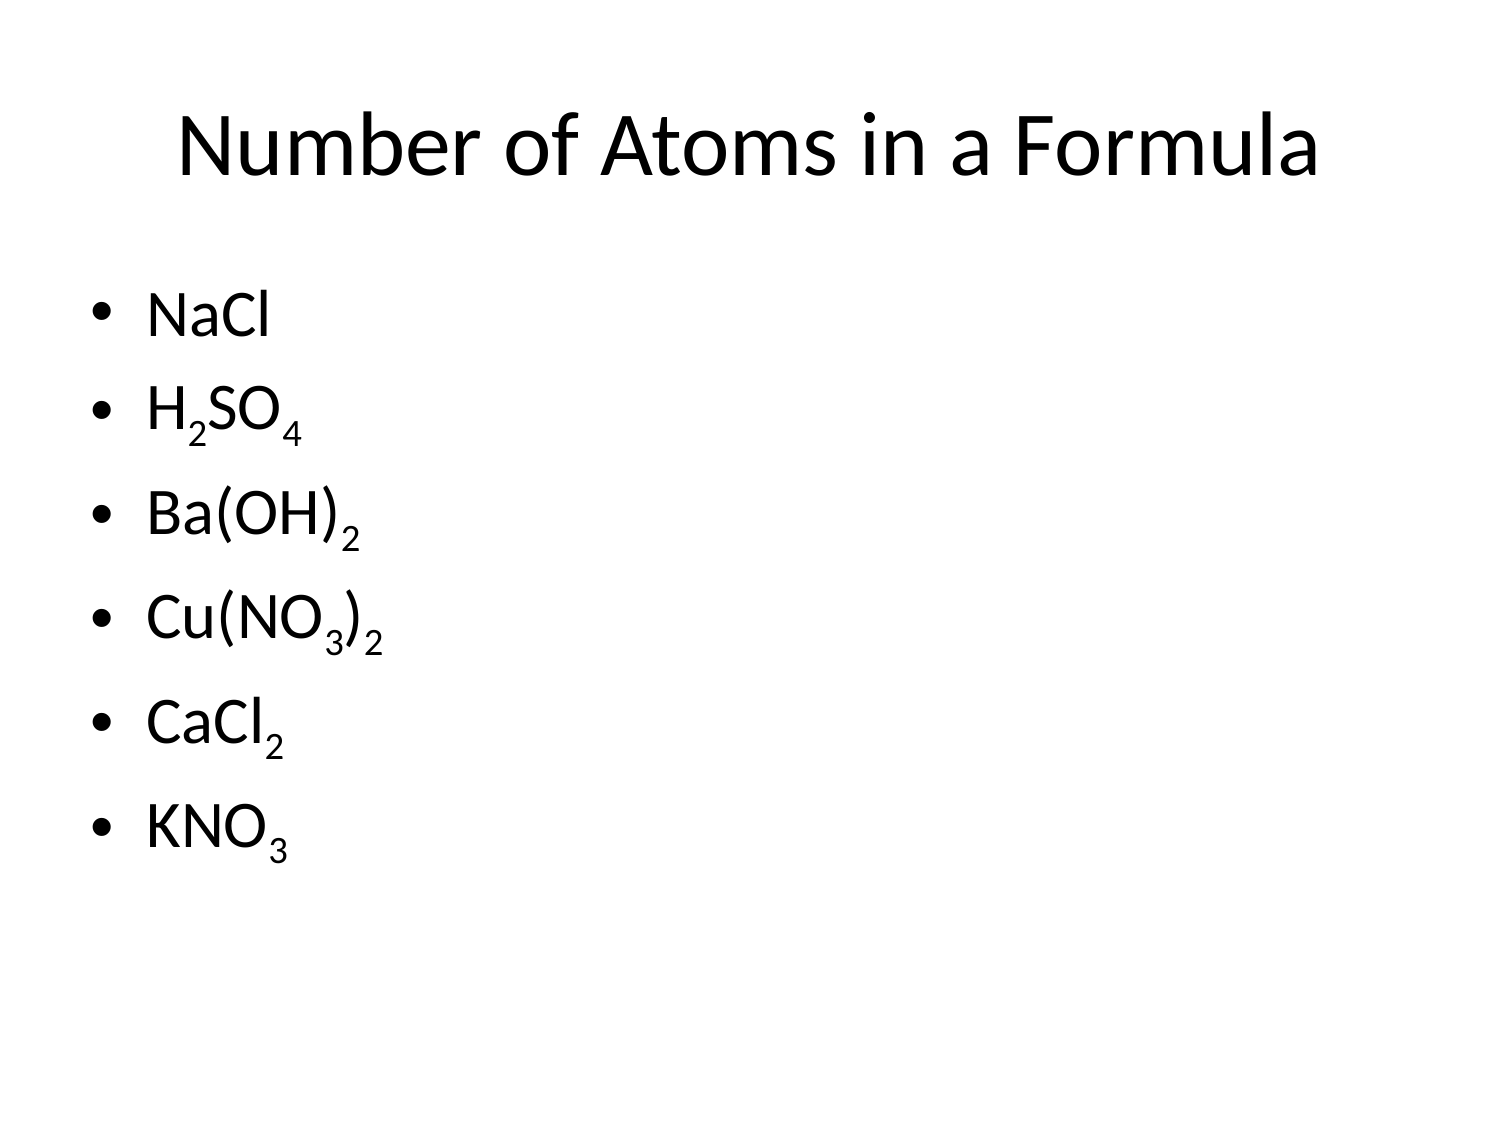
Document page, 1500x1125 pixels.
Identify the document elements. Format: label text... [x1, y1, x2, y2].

title Number of Atoms in a Formula [75, 45, 1425, 233]
list NaCl H2SO4 Ba(OH)2 Cu(NO3)2 CaCl2 KNO3 [75, 262, 1425, 1005]
